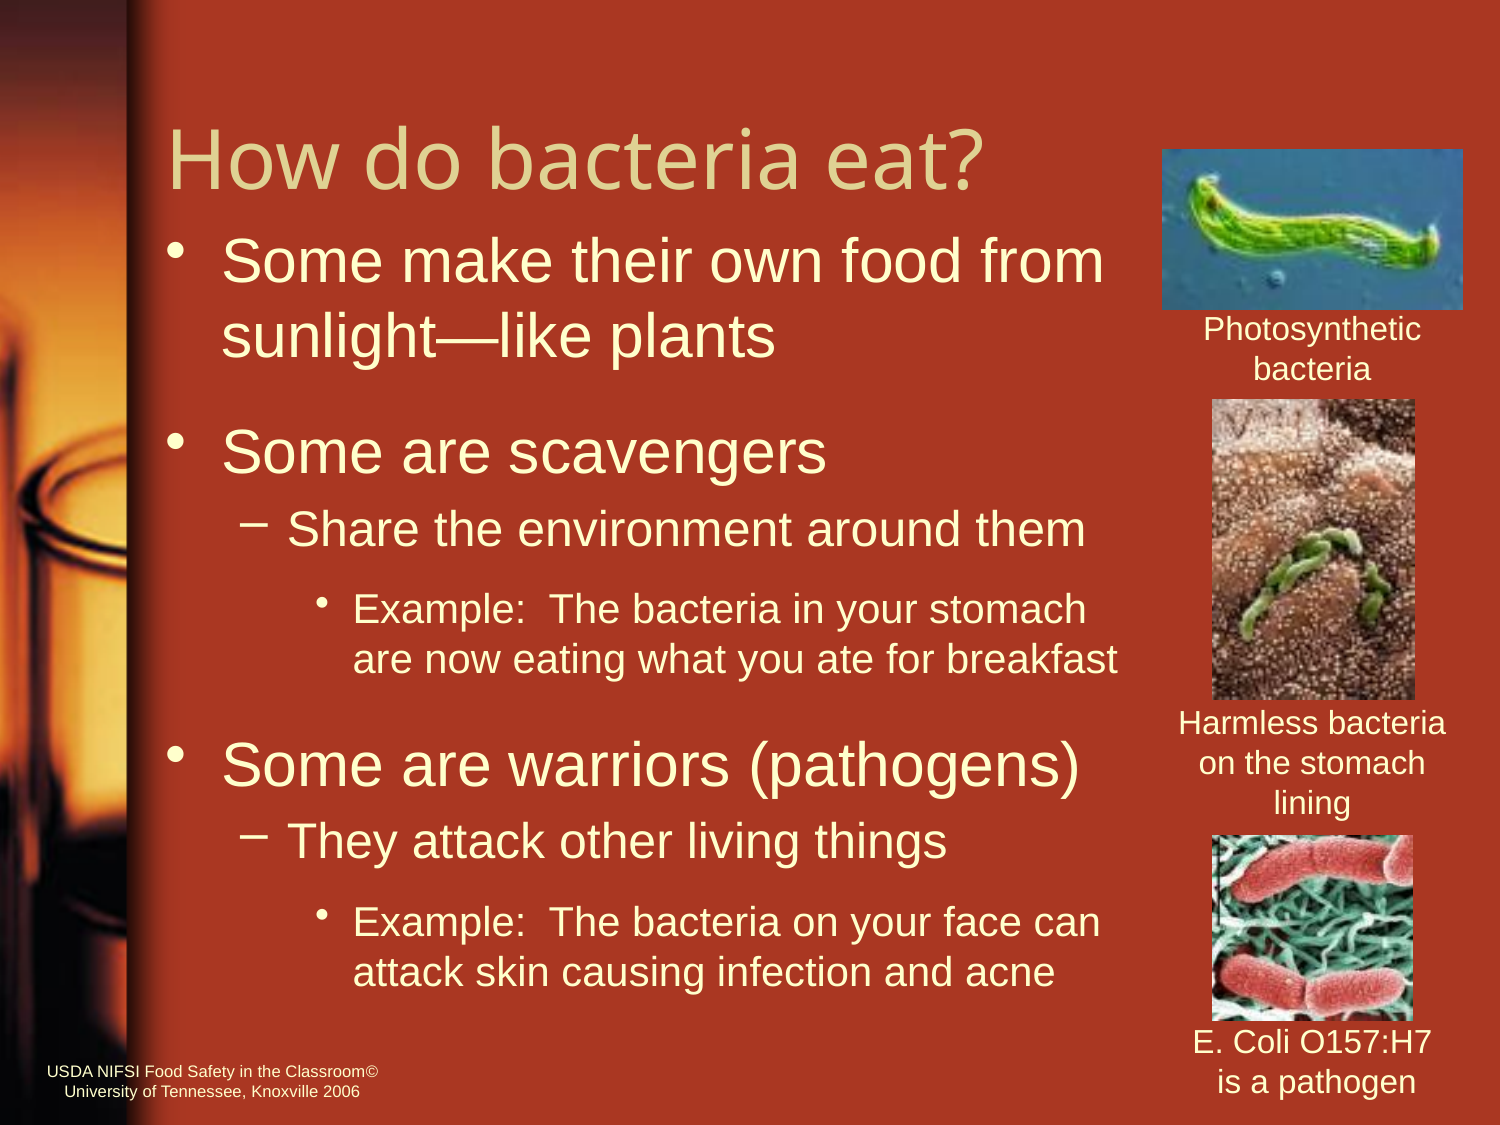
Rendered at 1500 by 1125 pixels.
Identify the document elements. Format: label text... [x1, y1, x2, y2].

picture [0, 0, 1500, 1125]
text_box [1162, 149, 1463, 396]
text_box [1149, 399, 1476, 830]
list Some make their own food from sunlight—like plants Some are scavengers Share the environment around them Example: The bacteria in your stomach are now eating what you ate for breakfast Some are warriors (pathogens) They attack other living things Example: The bacteria on your face can attack skin causing infection and acne [149, 212, 1163, 1088]
text_box E. Coli O157:H7 is a pathogen [1143, 1012, 1482, 1107]
title How do bacteria eat? [149, 74, 1326, 212]
text_box USDA NIFSI Food Safety in the Classroom© University of Tennessee, Knoxville 2006 [0, 1037, 500, 1125]
